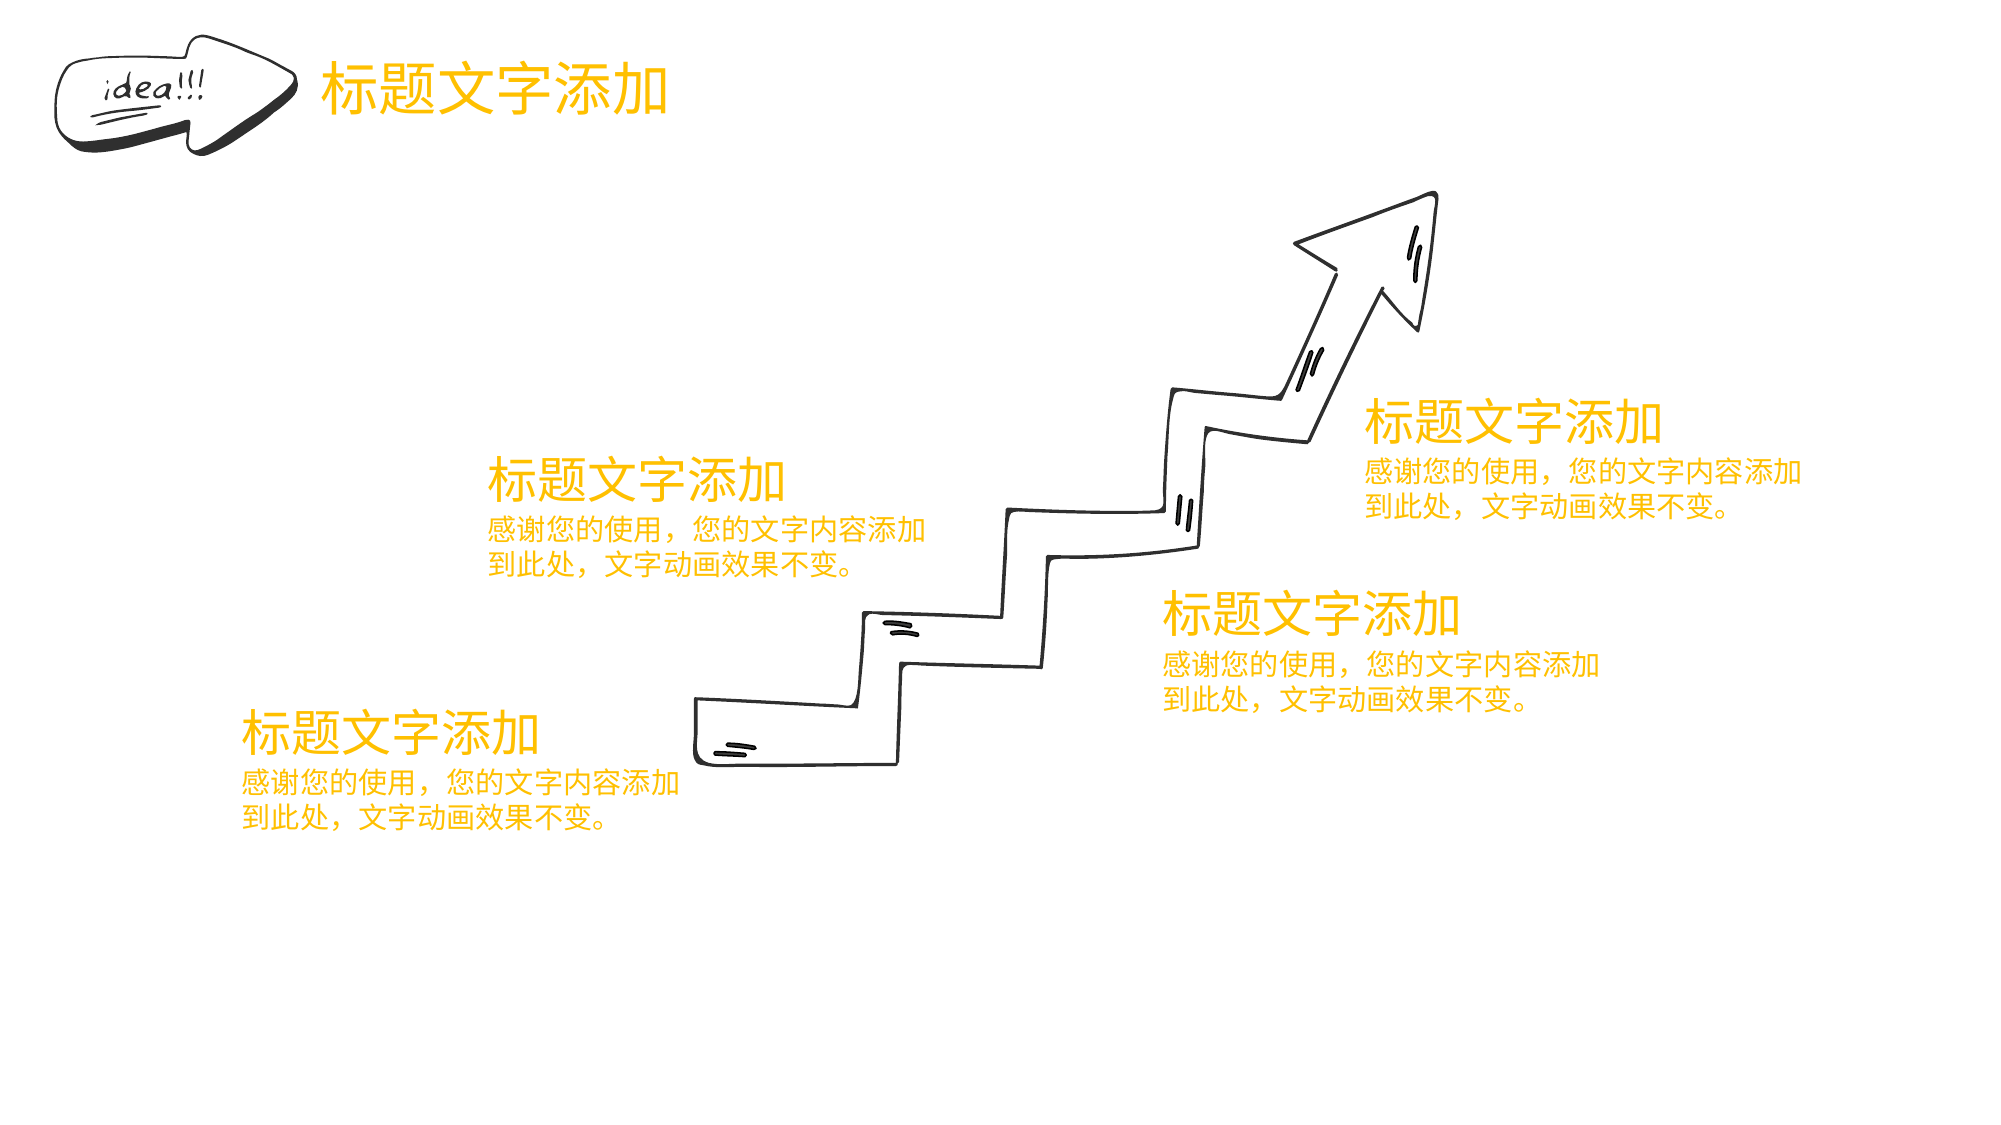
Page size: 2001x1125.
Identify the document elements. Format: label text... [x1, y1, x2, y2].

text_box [1349, 383, 1831, 532]
text_box 标题文字添加 [306, 44, 749, 130]
text_box [54, 34, 298, 157]
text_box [226, 693, 709, 843]
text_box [691, 188, 1441, 769]
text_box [1147, 575, 1629, 725]
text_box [472, 440, 955, 590]
